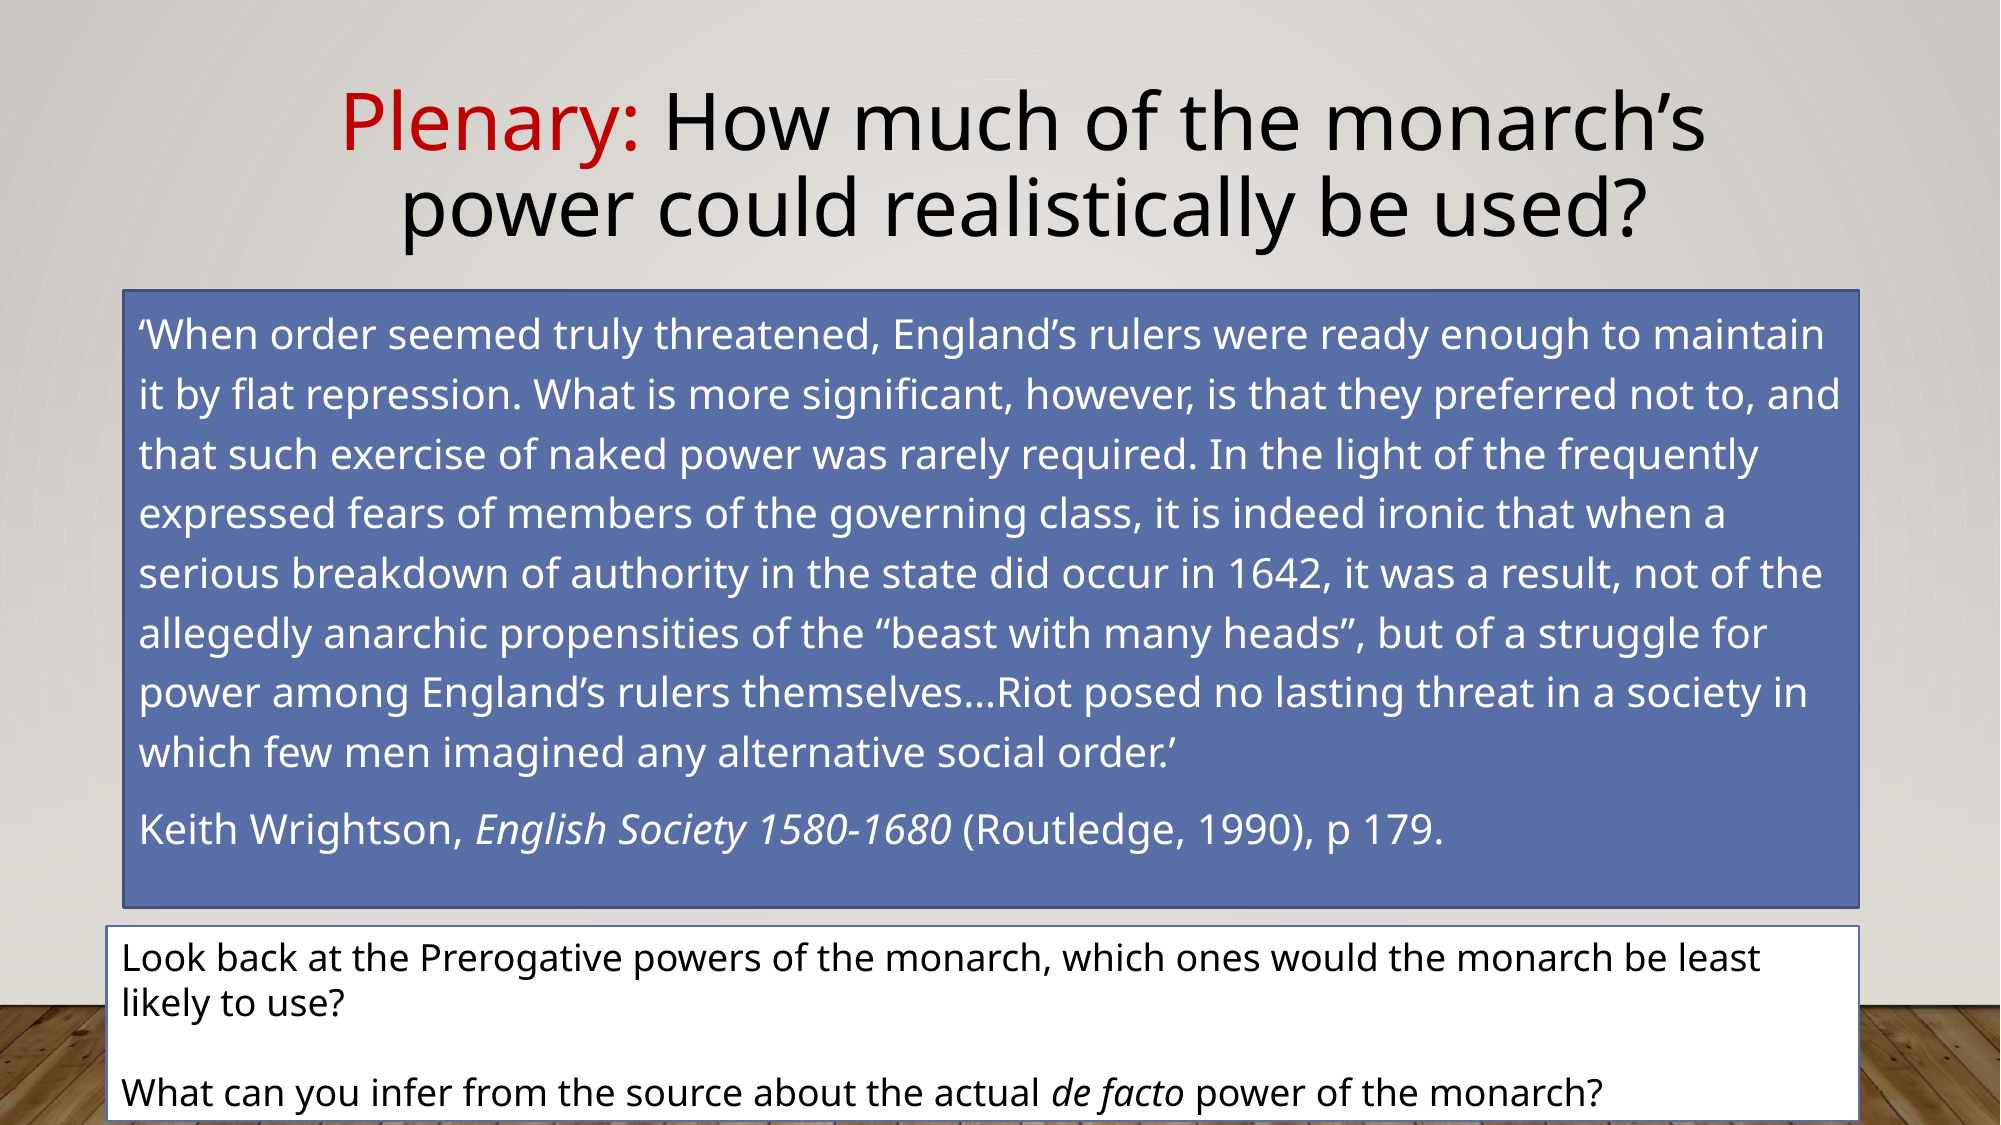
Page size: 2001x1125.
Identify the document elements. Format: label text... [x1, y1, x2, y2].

list ‘When order seemed truly threatened, England’s rulers were ready enough to maintain it by flat repression. What is more significant, however, is that they preferred not to, and that such exercise of naked power was rarely required. In the light of the frequently expressed fears of members of the governing class, it is indeed ironic that when a serious breakdown of authority in the state did occur in 1642, it was a result, not of the allegedly anarchic propensities of the “beast with many heads”, but of a struggle for power among England’s rulers themselves…Riot posed no lasting threat in a society in which few men imagined any alternative social order.’ Keith Wrightson, English Society 1580-1680 (Routledge, 1990), p 179. [122, 289, 1860, 909]
title Plenary: How much of the monarch’s power could realistically be used? [236, 74, 1812, 265]
picture [0, 1005, 2000, 1125]
text_box Look back at the Prerogative powers of the monarch, which ones would the monarch be least likely to use? What can you infer from the source about the actual de facto power of the monarch? [105, 925, 1860, 1122]
